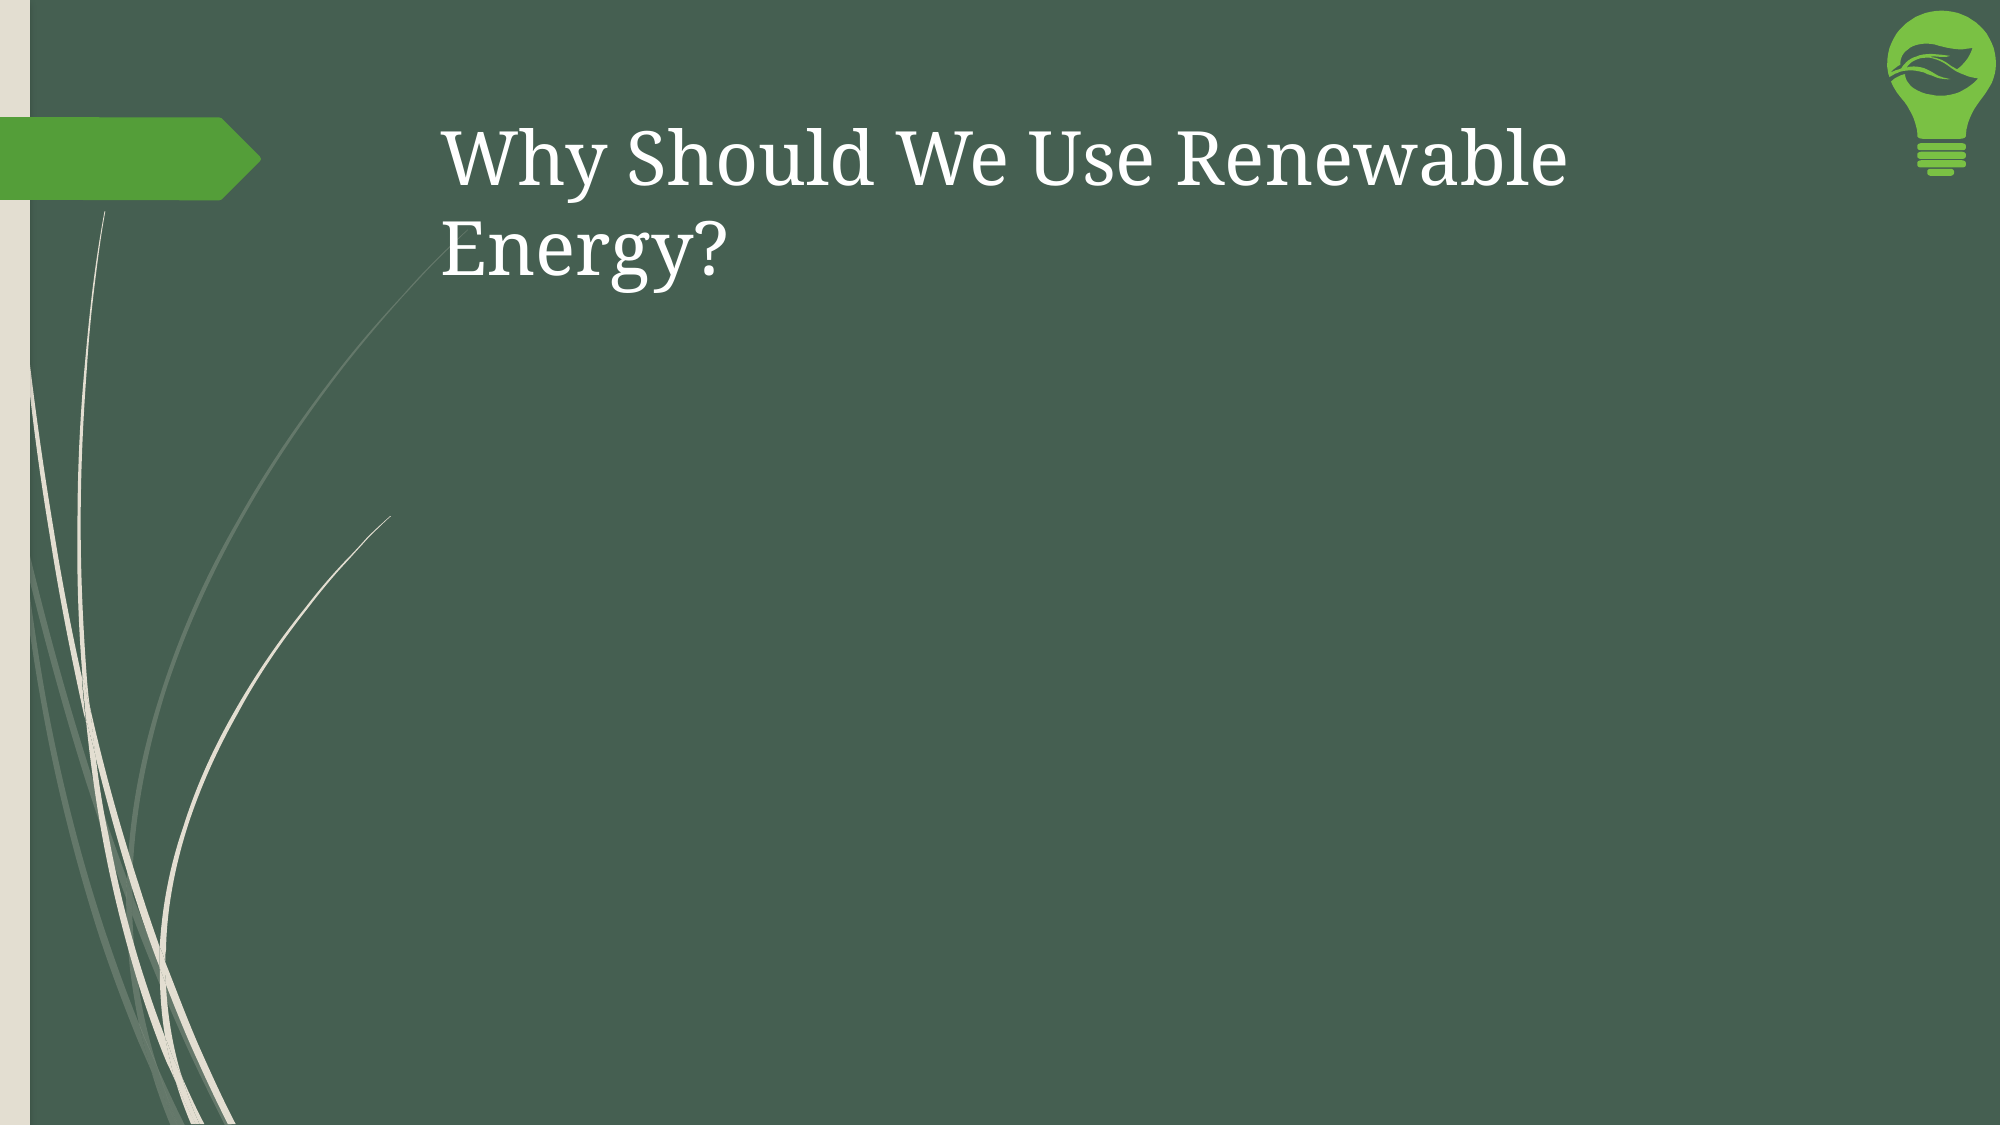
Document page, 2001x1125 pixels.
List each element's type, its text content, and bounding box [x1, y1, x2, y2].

title Why Should We Use Renewable Energy? [425, 102, 1888, 313]
